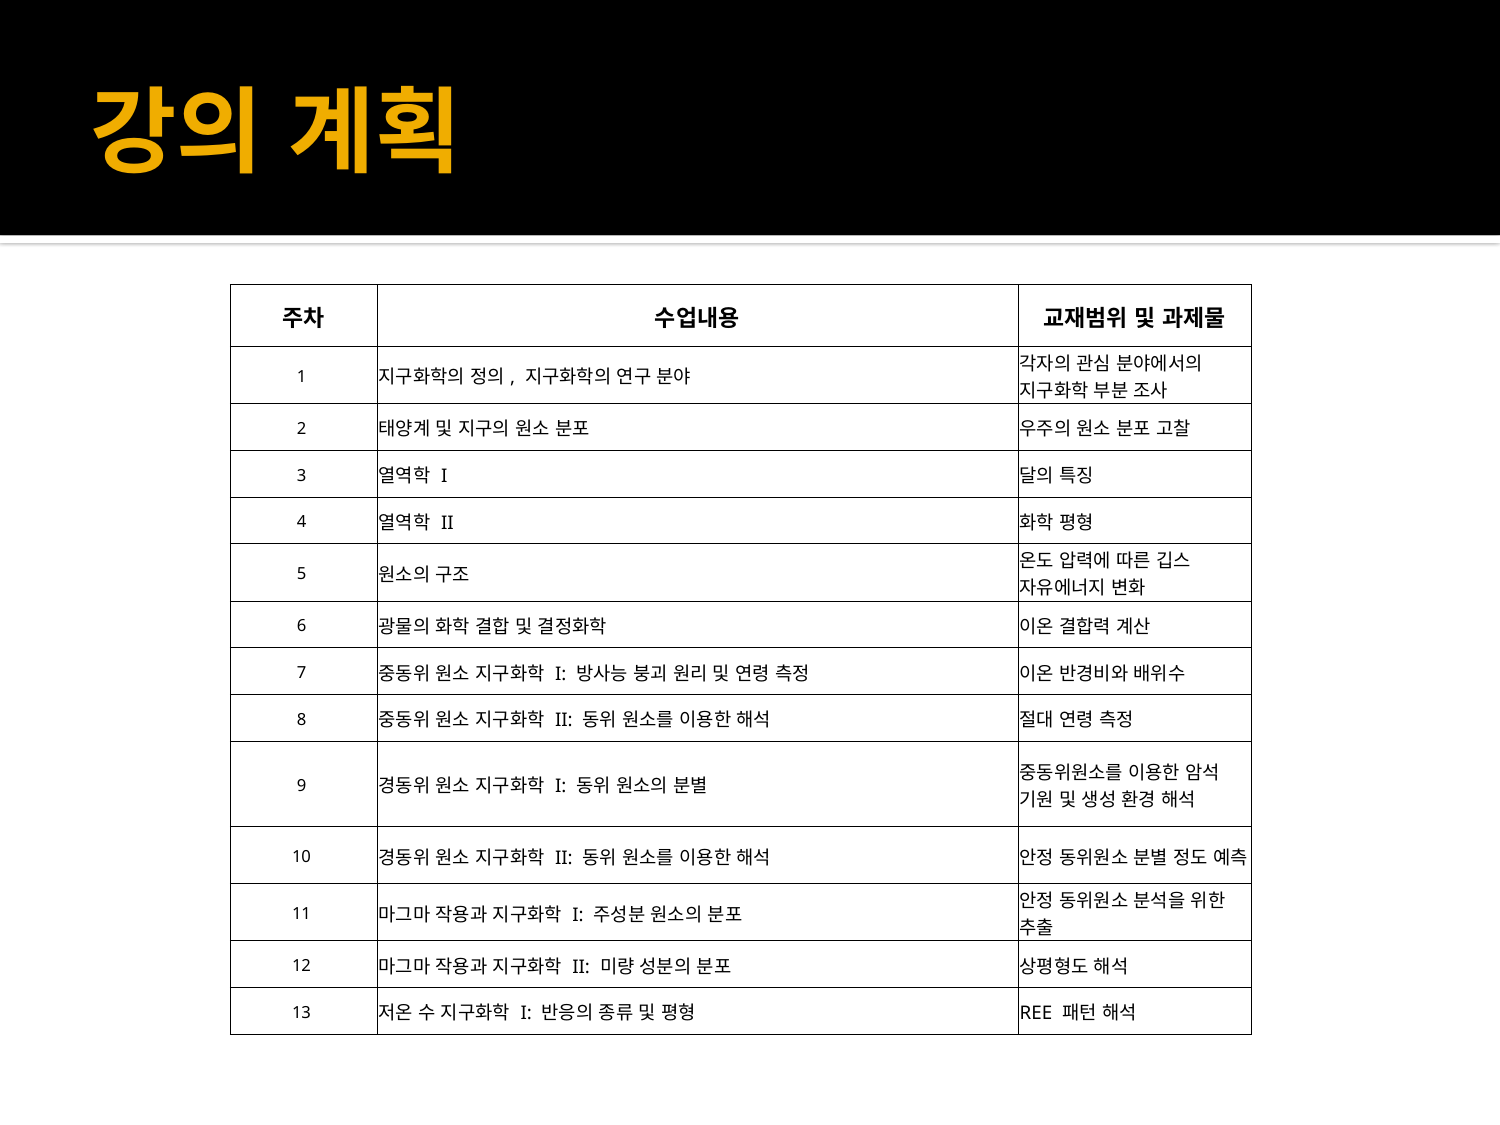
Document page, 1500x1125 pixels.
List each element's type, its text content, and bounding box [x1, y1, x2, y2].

table_cell 이온 반경비와 배위수 [1019, 648, 1251, 694]
table_header 주차 [231, 285, 377, 346]
table_header 수업내용 [378, 285, 1018, 346]
table_cell 온도 압력에 따른 깁스 자유에너지 변화 [1019, 544, 1251, 601]
table_cell 상평형도 해석 [1019, 941, 1251, 987]
table_cell 원소의 구조 [378, 544, 1018, 601]
table_cell 태양계 및 지구의 원소 분포 [378, 404, 1018, 450]
table_cell REE 패턴 해석 [1019, 988, 1251, 1034]
table_cell 7 [231, 648, 377, 694]
table_cell 경동위 원소 지구화학 I: 동위 원소의 분별 [378, 742, 1018, 826]
table_cell 1 [231, 347, 377, 403]
table_header 교재범위 및 과제물 [1019, 285, 1251, 346]
table_cell 중동위 원소 지구화학 I: 방사능 붕괴 원리 및 연령 측정 [378, 648, 1018, 694]
table_cell 5 [231, 544, 377, 601]
table_cell 마그마 작용과 지구화학 II: 미량 성분의 분포 [378, 941, 1018, 987]
table_cell 달의 특징 [1019, 451, 1251, 497]
table_cell 12 [231, 941, 377, 987]
table_cell 안정 동위원소 분별 정도 예측 [1019, 827, 1251, 883]
table_cell 경동위 원소 지구화학 II: 동위 원소를 이용한 해석 [378, 827, 1018, 883]
table_cell 10 [231, 827, 377, 883]
table_cell 마그마 작용과 지구화학 I: 주성분 원소의 분포 [378, 884, 1018, 940]
table_cell 중동위원소를 이용한 암석 기원 및 생성 환경 해석 [1019, 742, 1251, 826]
table_cell 우주의 원소 분포 고찰 [1019, 404, 1251, 450]
table_cell 13 [231, 988, 377, 1034]
table_cell 절대 연령 측정 [1019, 695, 1251, 741]
table_cell 열역학 I [378, 451, 1018, 497]
table_cell 4 [231, 498, 377, 543]
table_cell 8 [231, 695, 377, 741]
table_cell 화학 평형 [1019, 498, 1251, 543]
table_cell 각자의 관심 분야에서의 지구화학 부분 조사 [1019, 347, 1251, 403]
title 강의 계획 [75, 25, 1425, 231]
table_cell 3 [231, 451, 377, 497]
table_cell 11 [231, 884, 377, 940]
table_cell 열역학 II [378, 498, 1018, 543]
table_cell 저온 수 지구화학 I: 반응의 종류 및 평형 [378, 988, 1018, 1034]
table_cell 중동위 원소 지구화학 II: 동위 원소를 이용한 해석 [378, 695, 1018, 741]
table_cell 2 [231, 404, 377, 450]
table_cell 이온 결합력 계산 [1019, 602, 1251, 647]
table_cell 9 [231, 742, 377, 826]
table_cell 광물의 화학 결합 및 결정화학 [378, 602, 1018, 647]
table_cell 지구화학의 정의, 지구화학의 연구 분야 [378, 347, 1018, 403]
table_cell 안정 동위원소 분석을 위한 추출 [1019, 884, 1251, 940]
table_cell 6 [231, 602, 377, 647]
